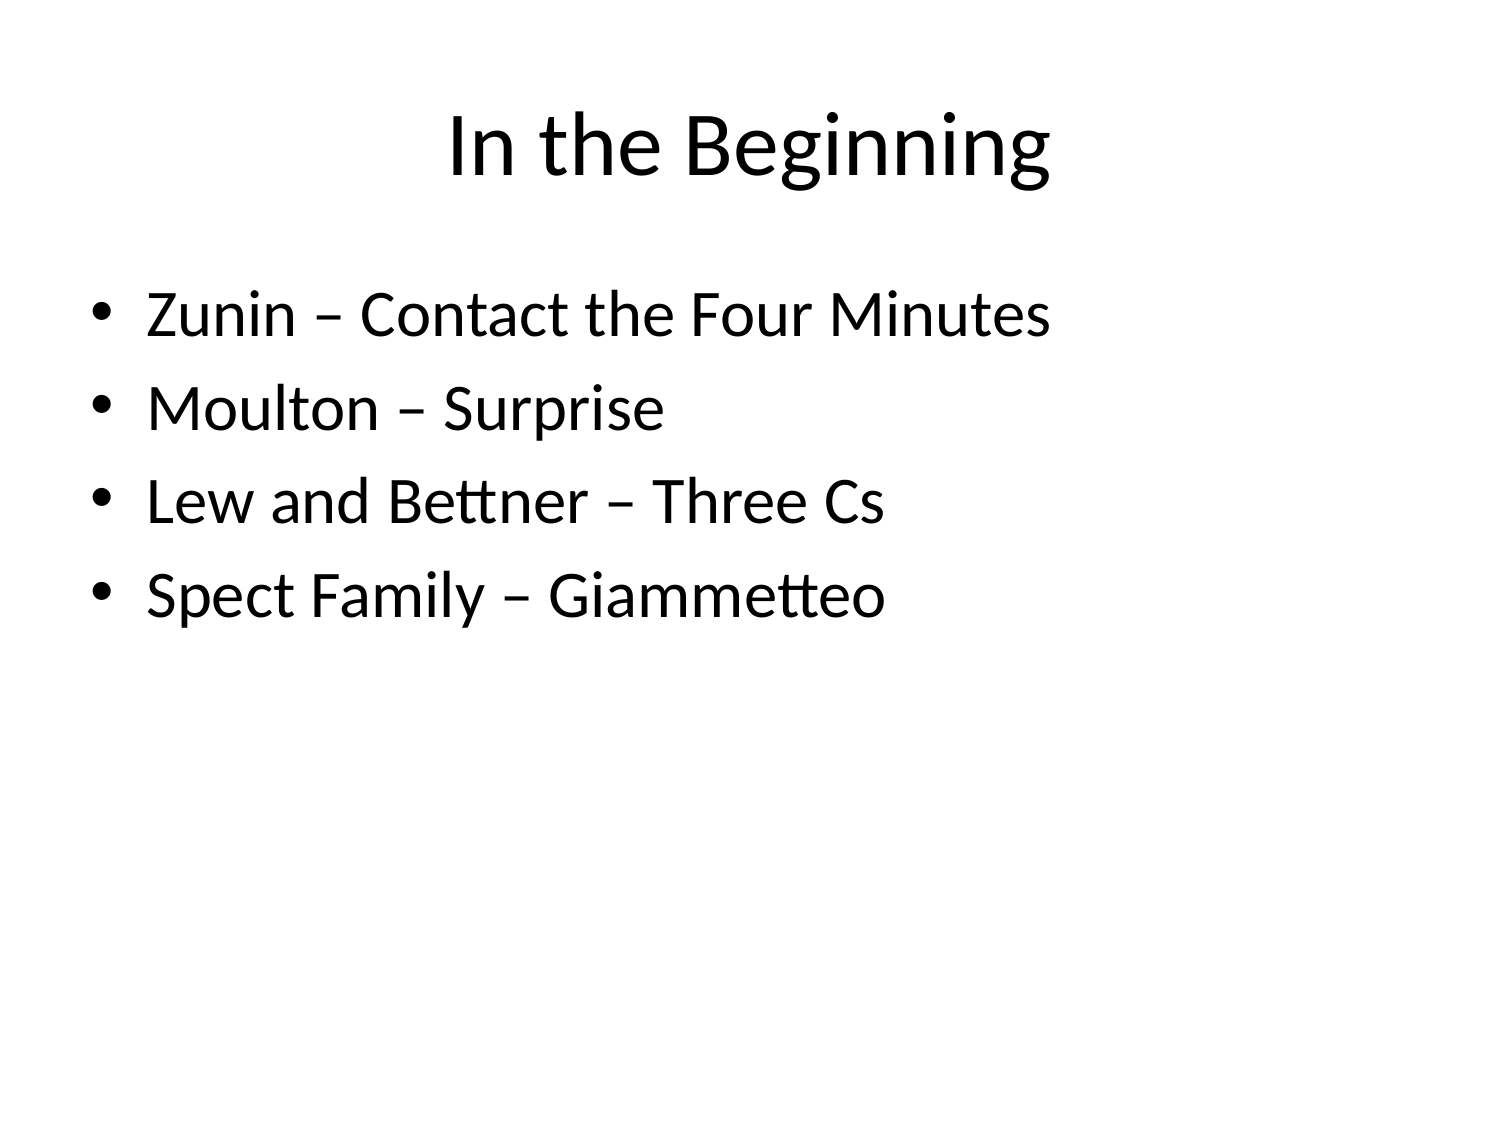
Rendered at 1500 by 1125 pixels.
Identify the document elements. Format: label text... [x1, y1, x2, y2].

list Zunin – Contact the Four Minutes Moulton – Surprise Lew and Bettner – Three Cs Spect Family – Giammetteo [75, 262, 1425, 1005]
title In the Beginning [75, 45, 1425, 233]
